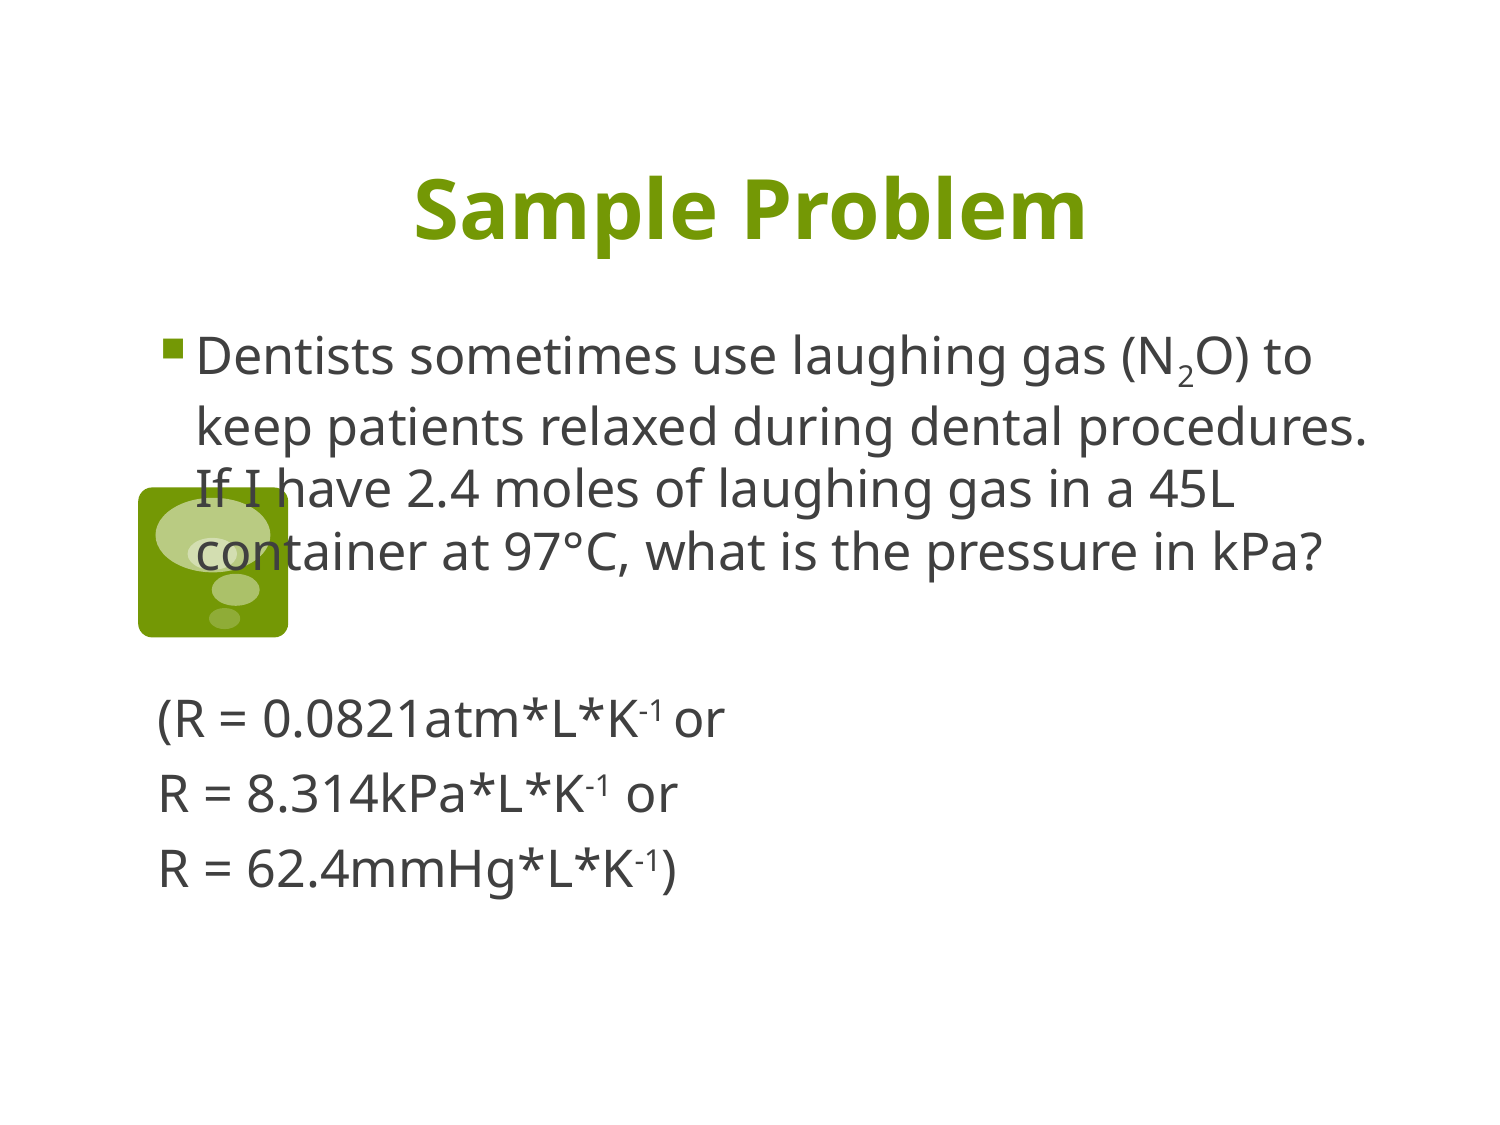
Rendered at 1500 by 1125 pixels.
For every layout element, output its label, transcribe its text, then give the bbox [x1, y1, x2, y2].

title Sample Problem [208, 76, 1296, 264]
list Dentists sometimes use laughing gas (N2O) to keep patients relaxed during dental procedures. If I have 2.4 moles of laughing gas in a 45L container at 97°C, what is the pressure in kPa? (R = 0.0821atm*L*K-1 or R = 8.314kPa*L*K-1 or R = 62.4mmHg*L*K-1) [67, 314, 1434, 1040]
